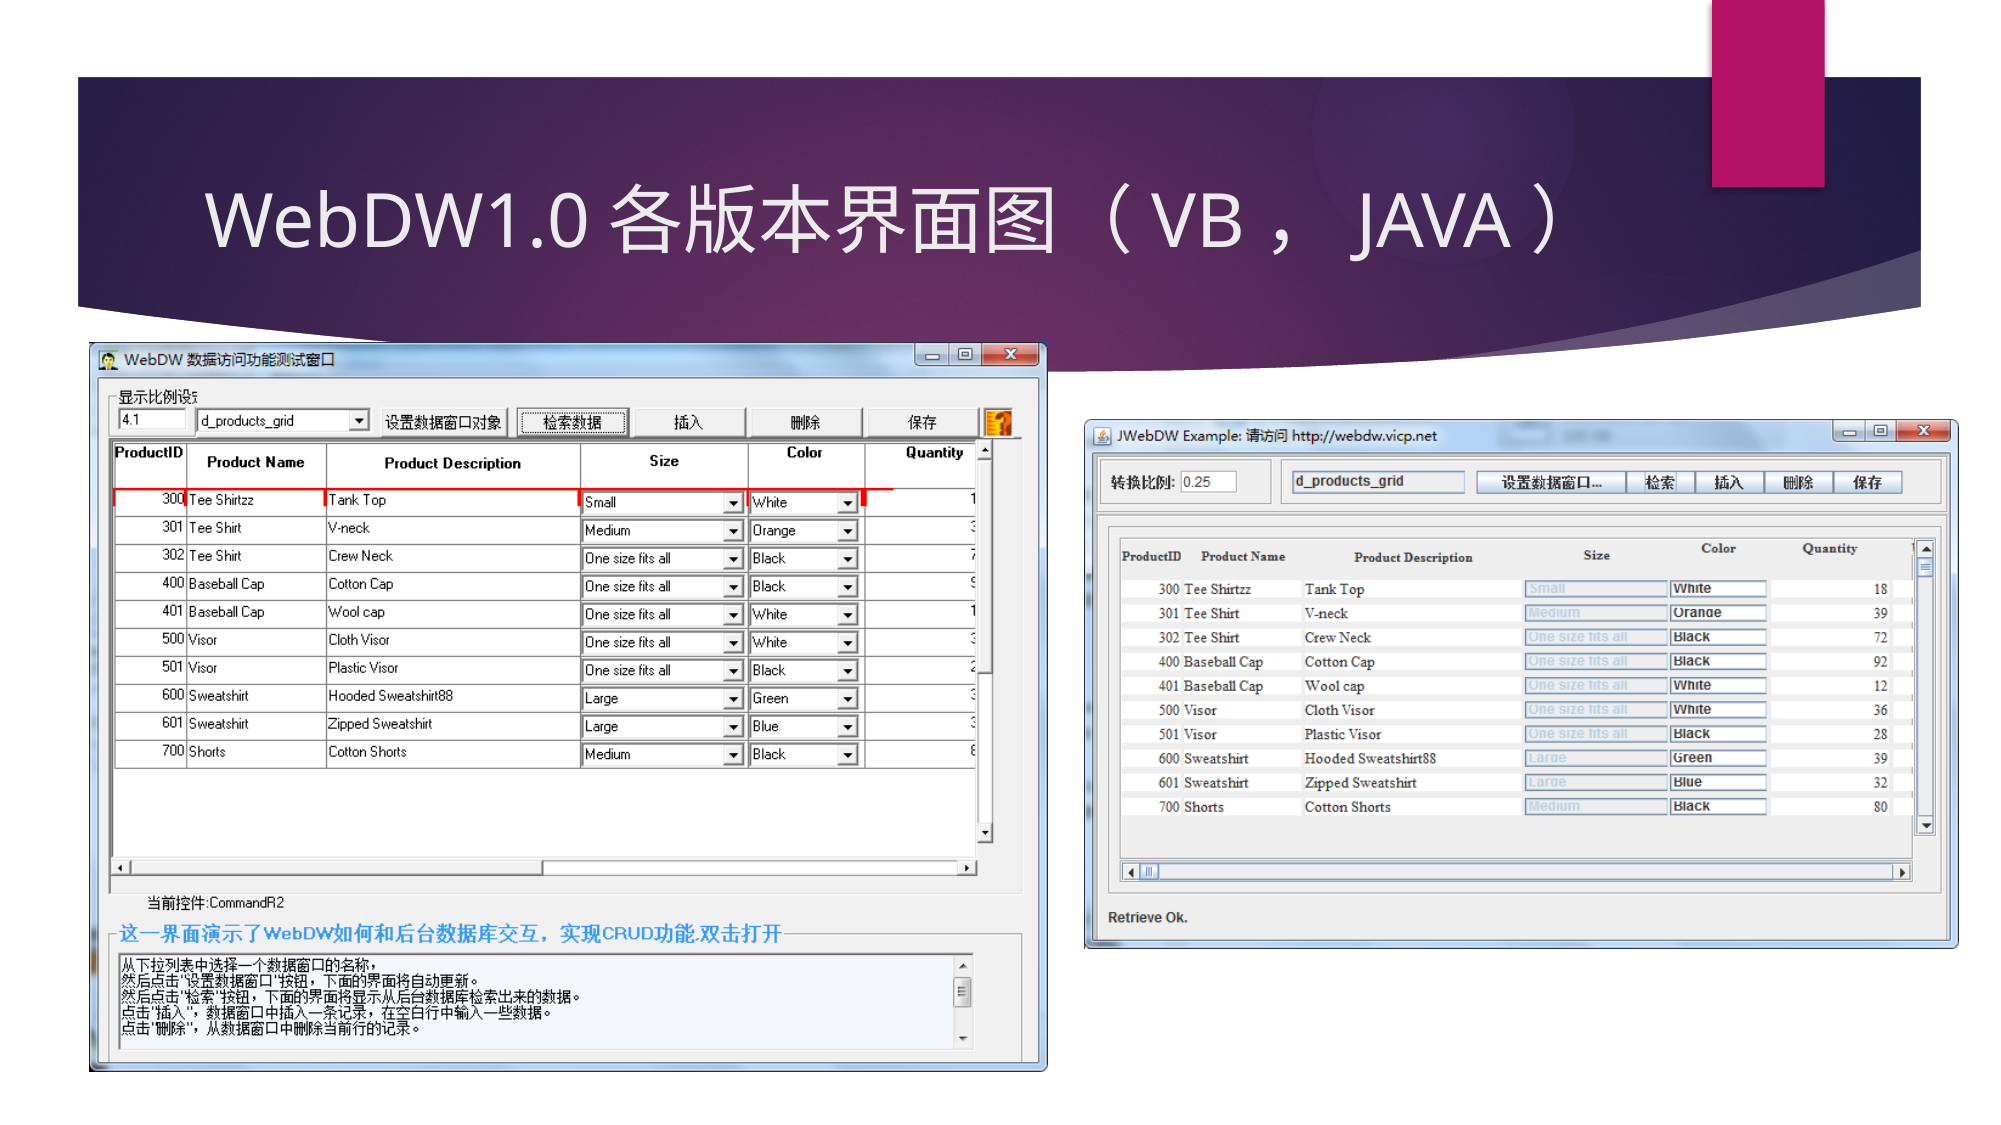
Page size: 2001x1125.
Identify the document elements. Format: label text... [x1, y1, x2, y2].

picture [89, 342, 1049, 1072]
title WebDW1.0各版本界面图（VB，JAVA） [189, 159, 1627, 276]
picture [1084, 419, 1959, 949]
